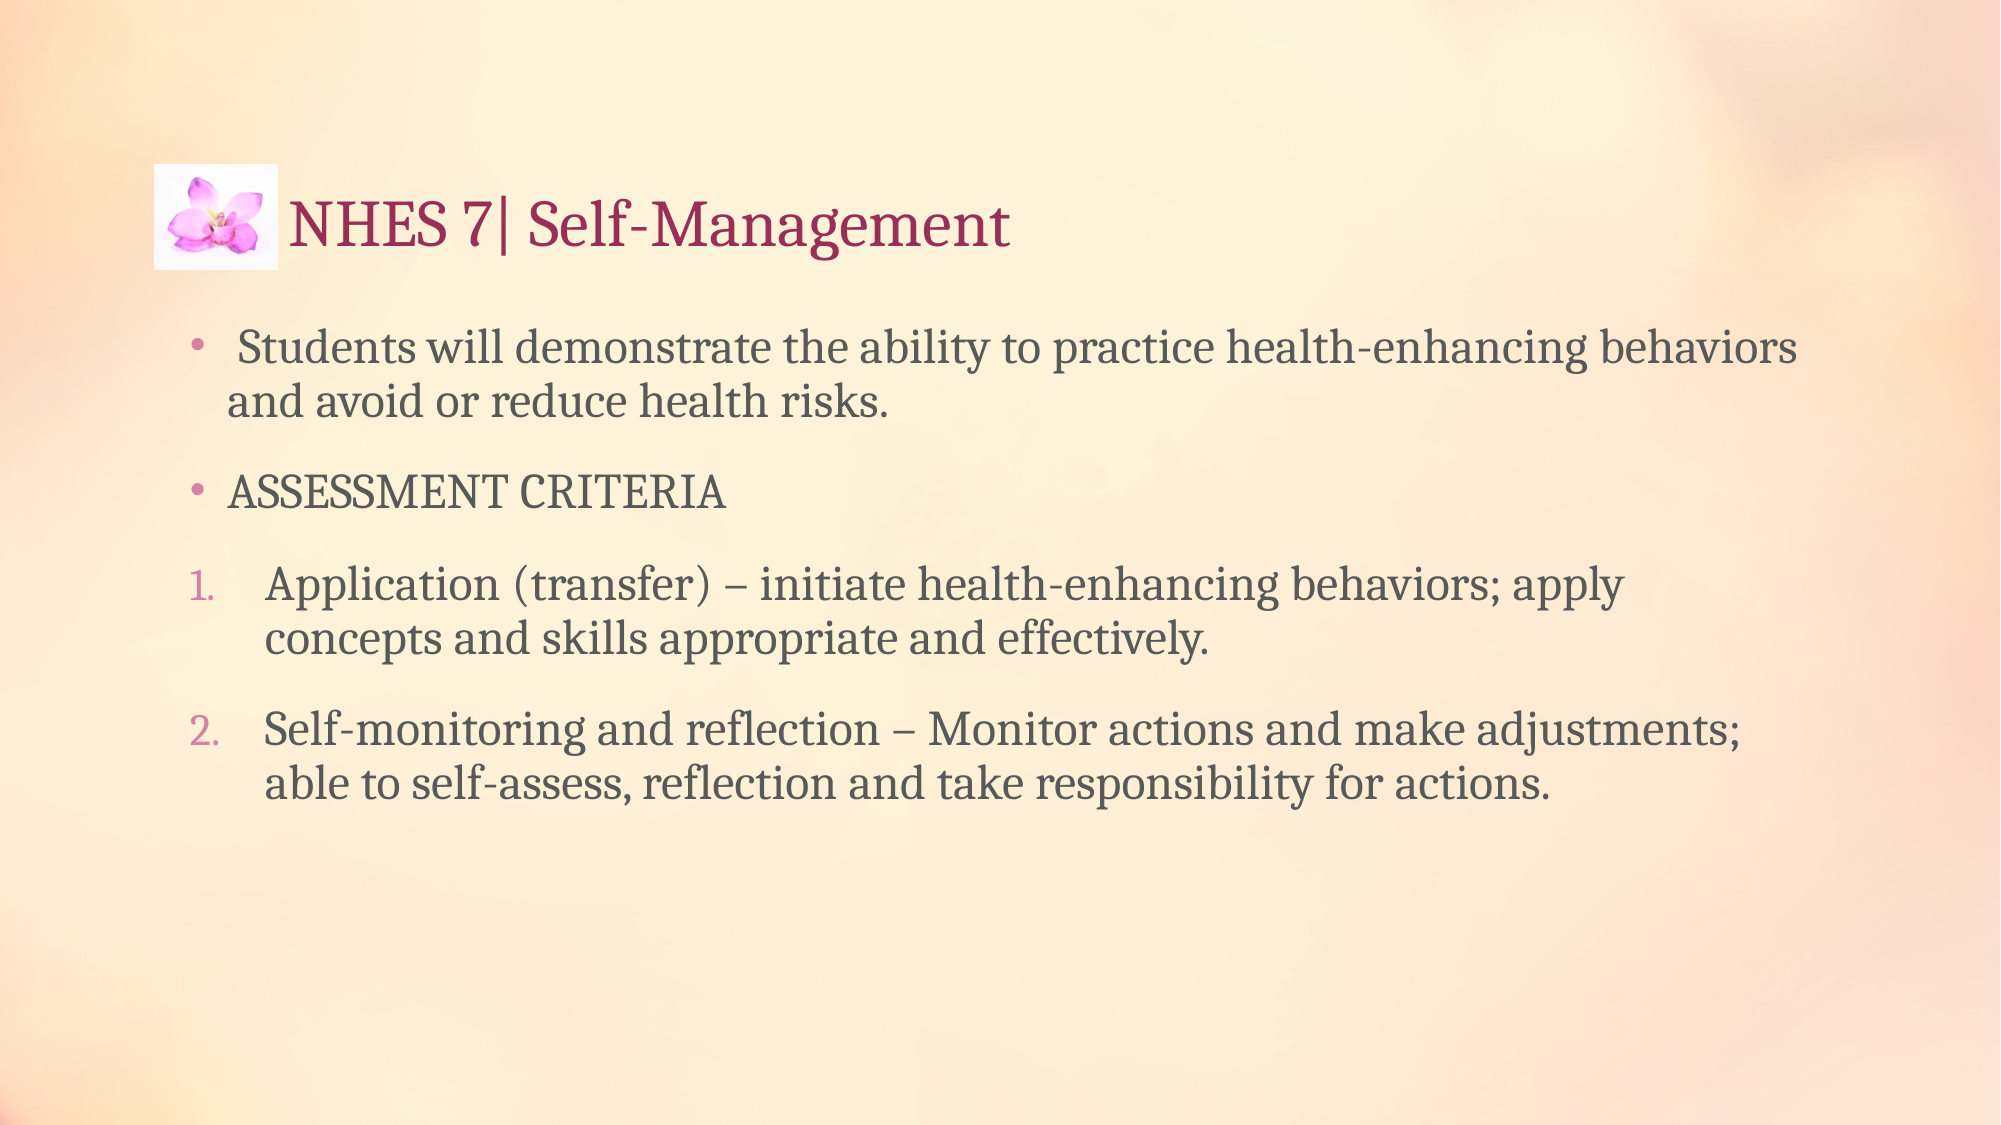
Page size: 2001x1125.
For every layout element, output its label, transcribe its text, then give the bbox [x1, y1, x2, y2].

title NHES 7| Self-Management [174, 75, 1825, 271]
picture [0, 0, 2001, 1125]
list Students will demonstrate the ability to practice health-enhancing behaviors and avoid or reduce health risks. ASSESSMENT CRITERIA Application (transfer) – initiate health-enhancing behaviors; apply concepts and skills appropriate and effectively. Self-monitoring and reflection – Monitor actions and make adjustments; able to self-assess, reflection and take responsibility for actions. [174, 312, 1825, 1013]
